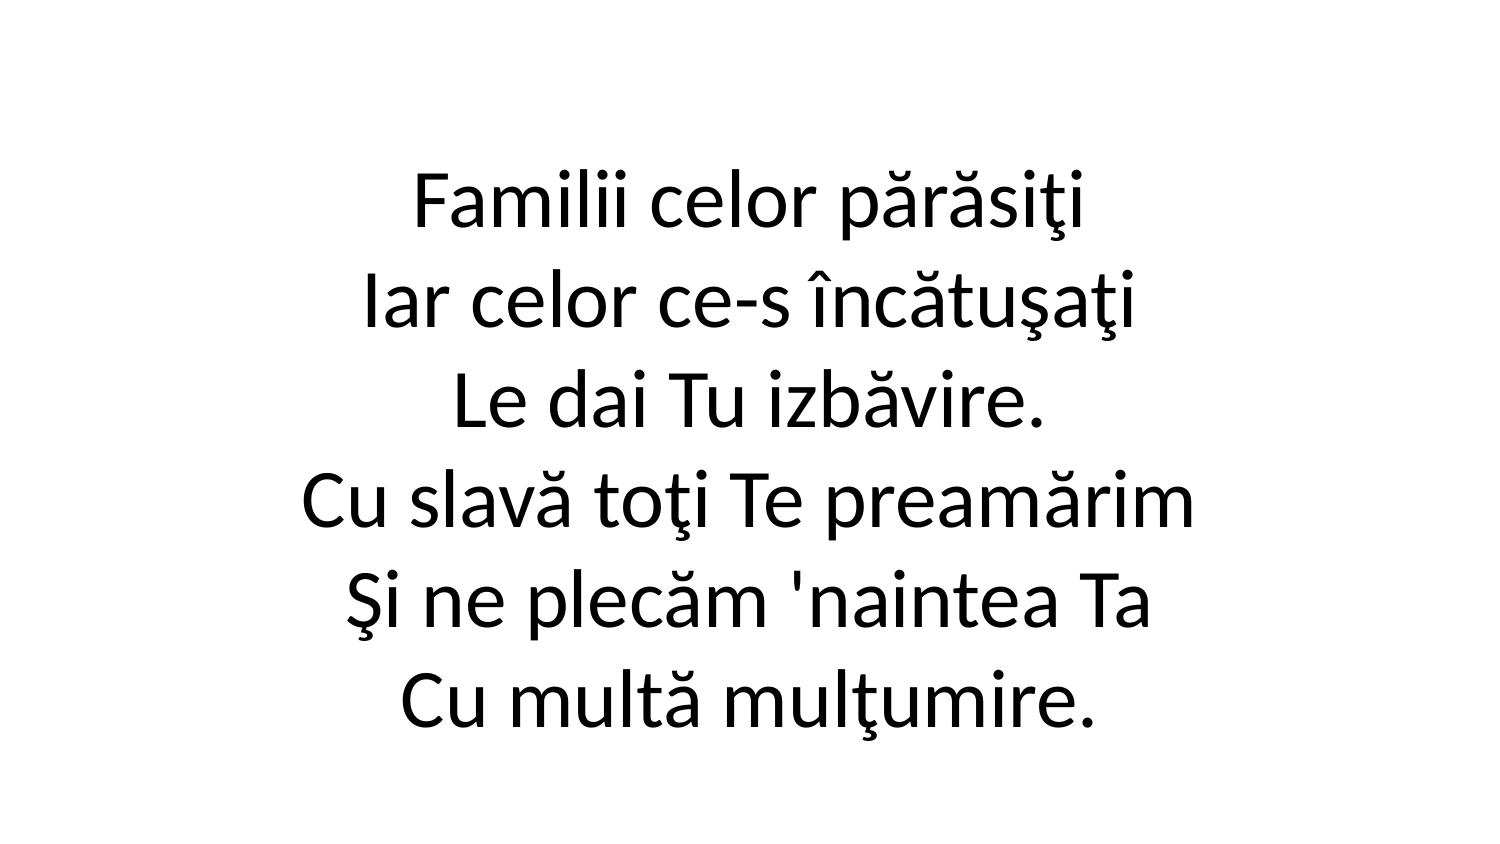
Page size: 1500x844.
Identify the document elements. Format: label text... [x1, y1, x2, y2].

text_box Familii celor părăsiţi Iar celor ce-s încătuşaţi Le dai Tu izbăvire. Cu slavă toţi Te preamărim Şi ne plecăm 'naintea Ta Cu multă mulţumire. [286, 92, 1214, 752]
